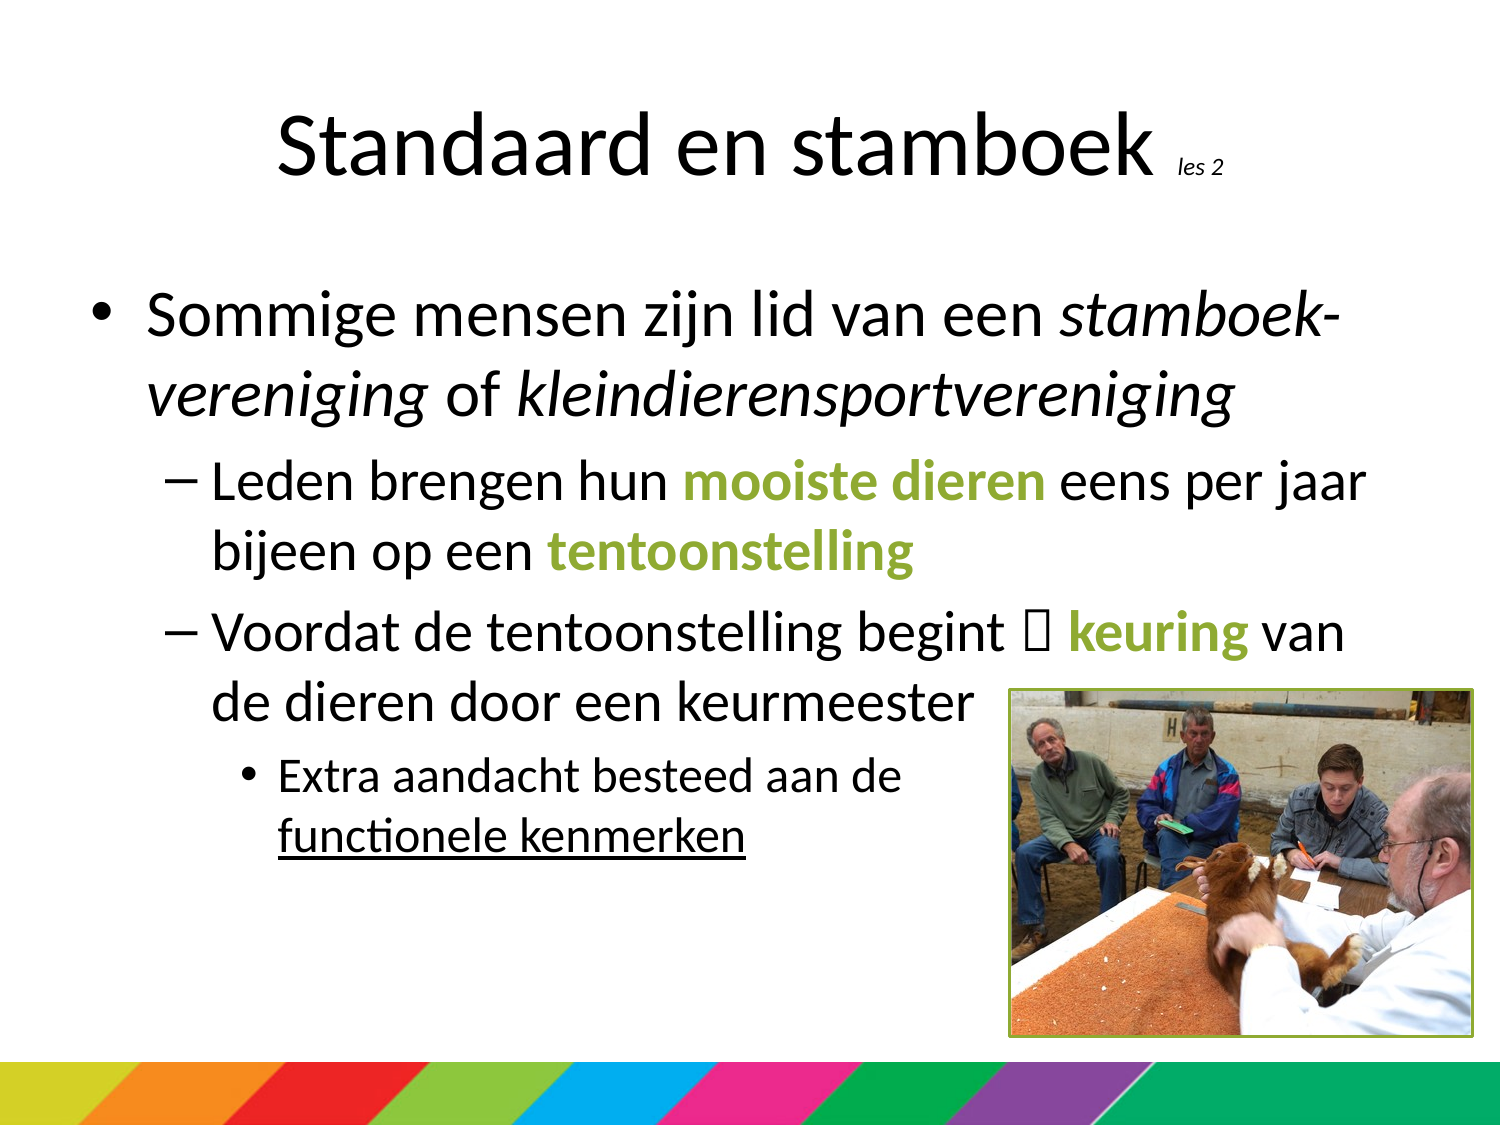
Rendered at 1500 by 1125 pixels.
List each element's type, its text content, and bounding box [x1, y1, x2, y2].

title Standaard en stamboek les 2 [75, 45, 1425, 233]
picture [1011, 690, 1471, 1036]
list Sommige mensen zijn lid van een stamboek-vereniging of kleindierensportvereniging Leden brengen hun mooiste dieren eens per jaar bijeen op een tentoonstelling Voordat de tentoonstelling begint  keuring van de dieren door een keurmeester Extra aandacht besteed aan de functionele kenmerken [75, 262, 1425, 1005]
picture [0, 1062, 574, 1125]
picture [656, 1062, 1500, 1125]
